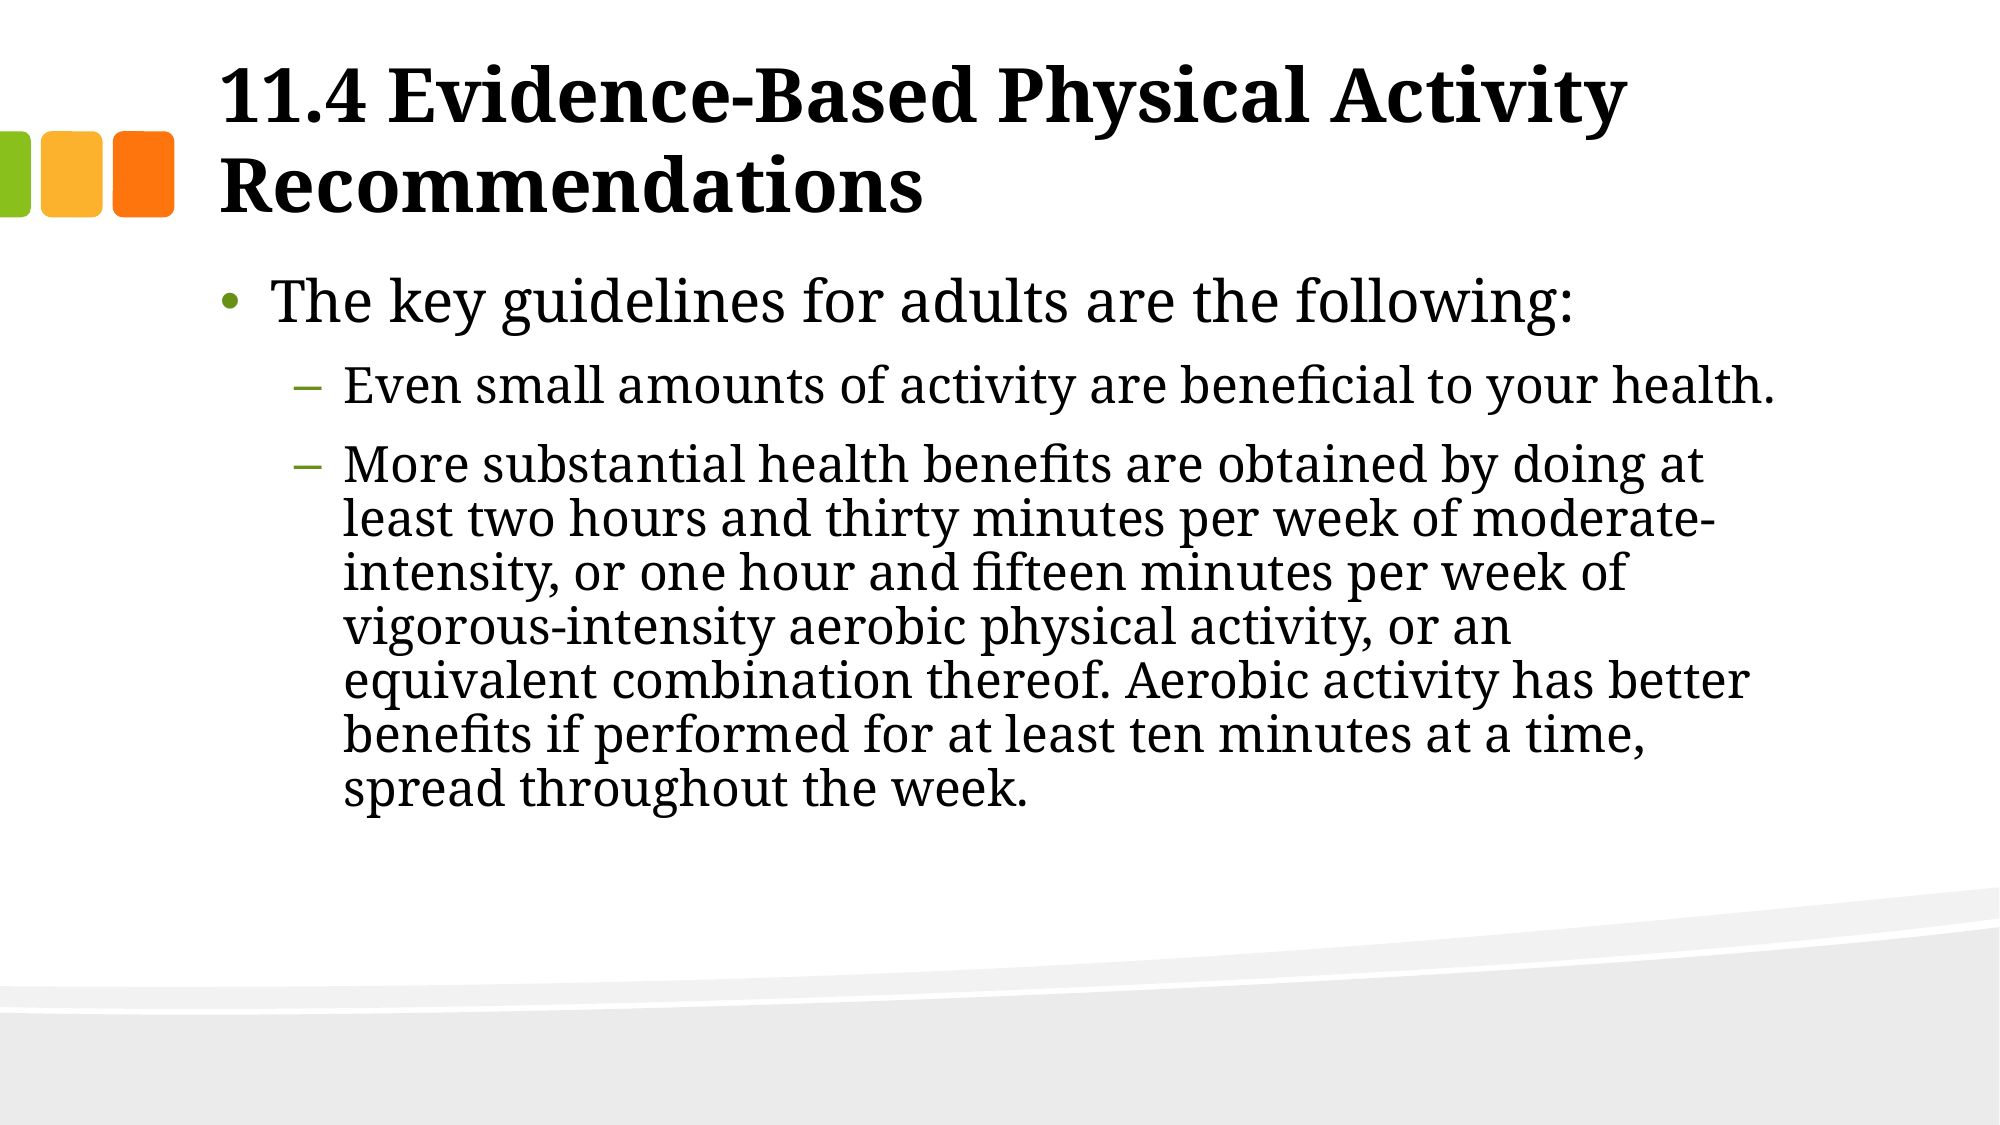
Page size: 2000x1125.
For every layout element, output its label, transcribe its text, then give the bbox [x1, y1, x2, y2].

title 11.4 Evidence-Based Physical Activity Recommendations [199, 24, 1800, 238]
list The key guidelines for adults are the following: Even small amounts of activity are beneficial to your health. More substantial health benefits are obtained by doing at least two hours and thirty minutes per week of moderate-intensity, or one hour and fifteen minutes per week of vigorous-intensity aerobic physical activity, or an equivalent combination thereof. Aerobic activity has better benefits if performed for at least ten minutes at a time, spread throughout the week. [199, 262, 1800, 1013]
